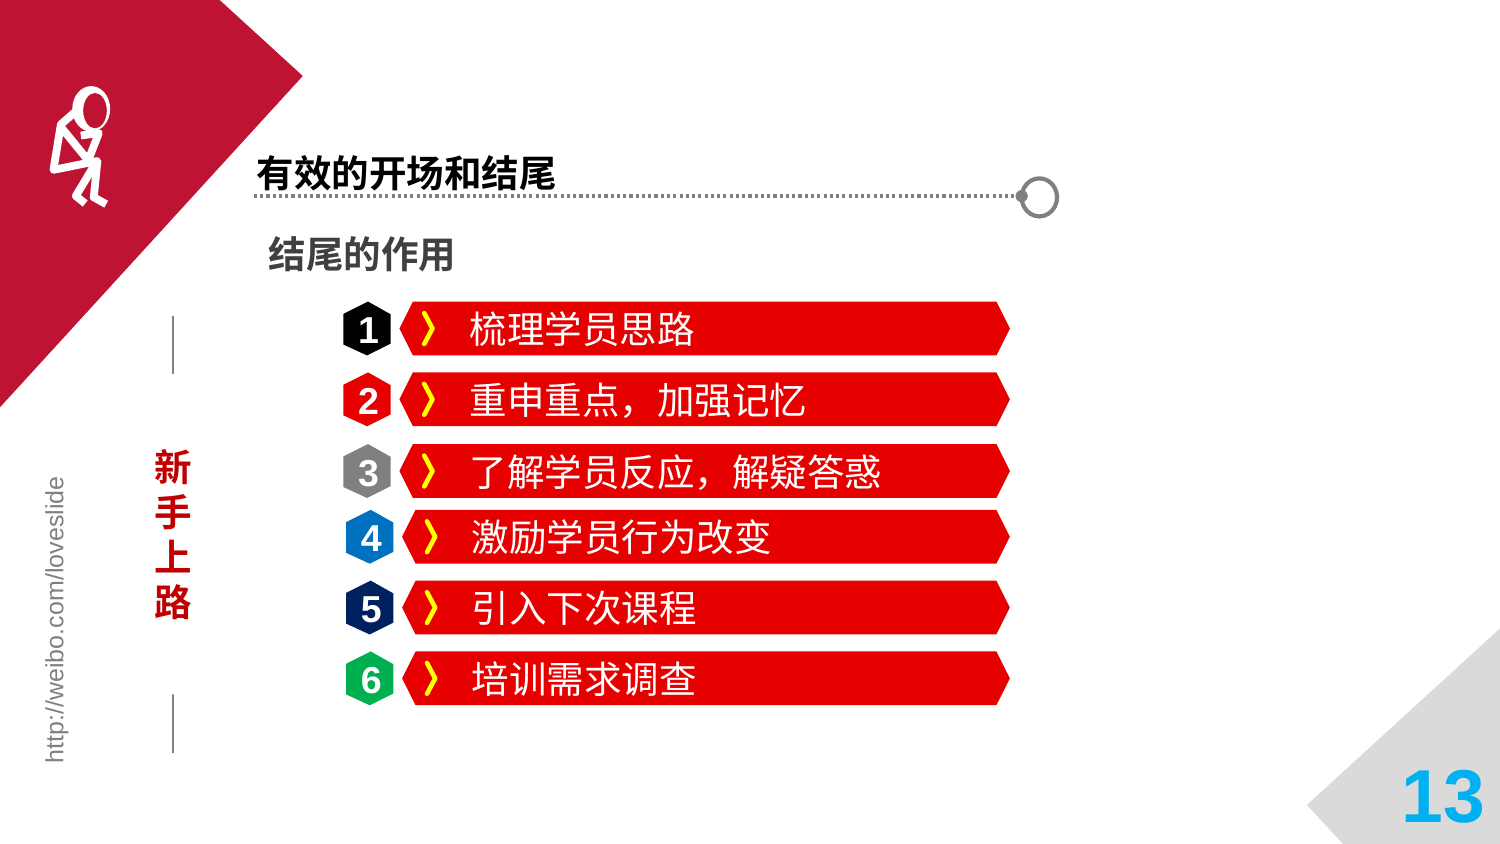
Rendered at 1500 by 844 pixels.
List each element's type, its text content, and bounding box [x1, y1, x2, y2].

text_box [424, 660, 438, 697]
text_box 2 [341, 370, 393, 429]
text_box 5 [344, 578, 396, 637]
text_box 培训需求调查 [400, 649, 1012, 708]
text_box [53, 85, 111, 205]
text_box [422, 381, 435, 418]
text_box 新手上路 [177, 373, 211, 695]
text_box [424, 519, 438, 555]
text_box 1 [341, 299, 393, 358]
text_box 13 [1376, 764, 1500, 822]
text_box [422, 310, 435, 347]
text_box 激励学员行为改变 [400, 507, 1012, 566]
text_box 4 [344, 507, 396, 566]
text_box 重申重点，加强记忆 [397, 370, 1012, 429]
text_box 了解学员反应，解疑答惑 [397, 441, 1012, 500]
text_box 梳理学员思路 [397, 299, 1012, 358]
text_box 3 [341, 442, 393, 500]
text_box 新手上路 [135, 373, 168, 695]
text_box 有效的开场和结尾 [242, 120, 633, 203]
text_box 引入下次课程 [400, 578, 1012, 637]
text_box http://weibo.com/loveslide [30, 461, 76, 779]
text_box 结尾的作用 [253, 224, 645, 283]
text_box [253, 178, 1058, 217]
text_box [0, 0, 303, 408]
text_box [422, 453, 435, 489]
text_box [1306, 628, 1500, 844]
text_box [424, 589, 438, 626]
text_box 6 [344, 649, 396, 708]
